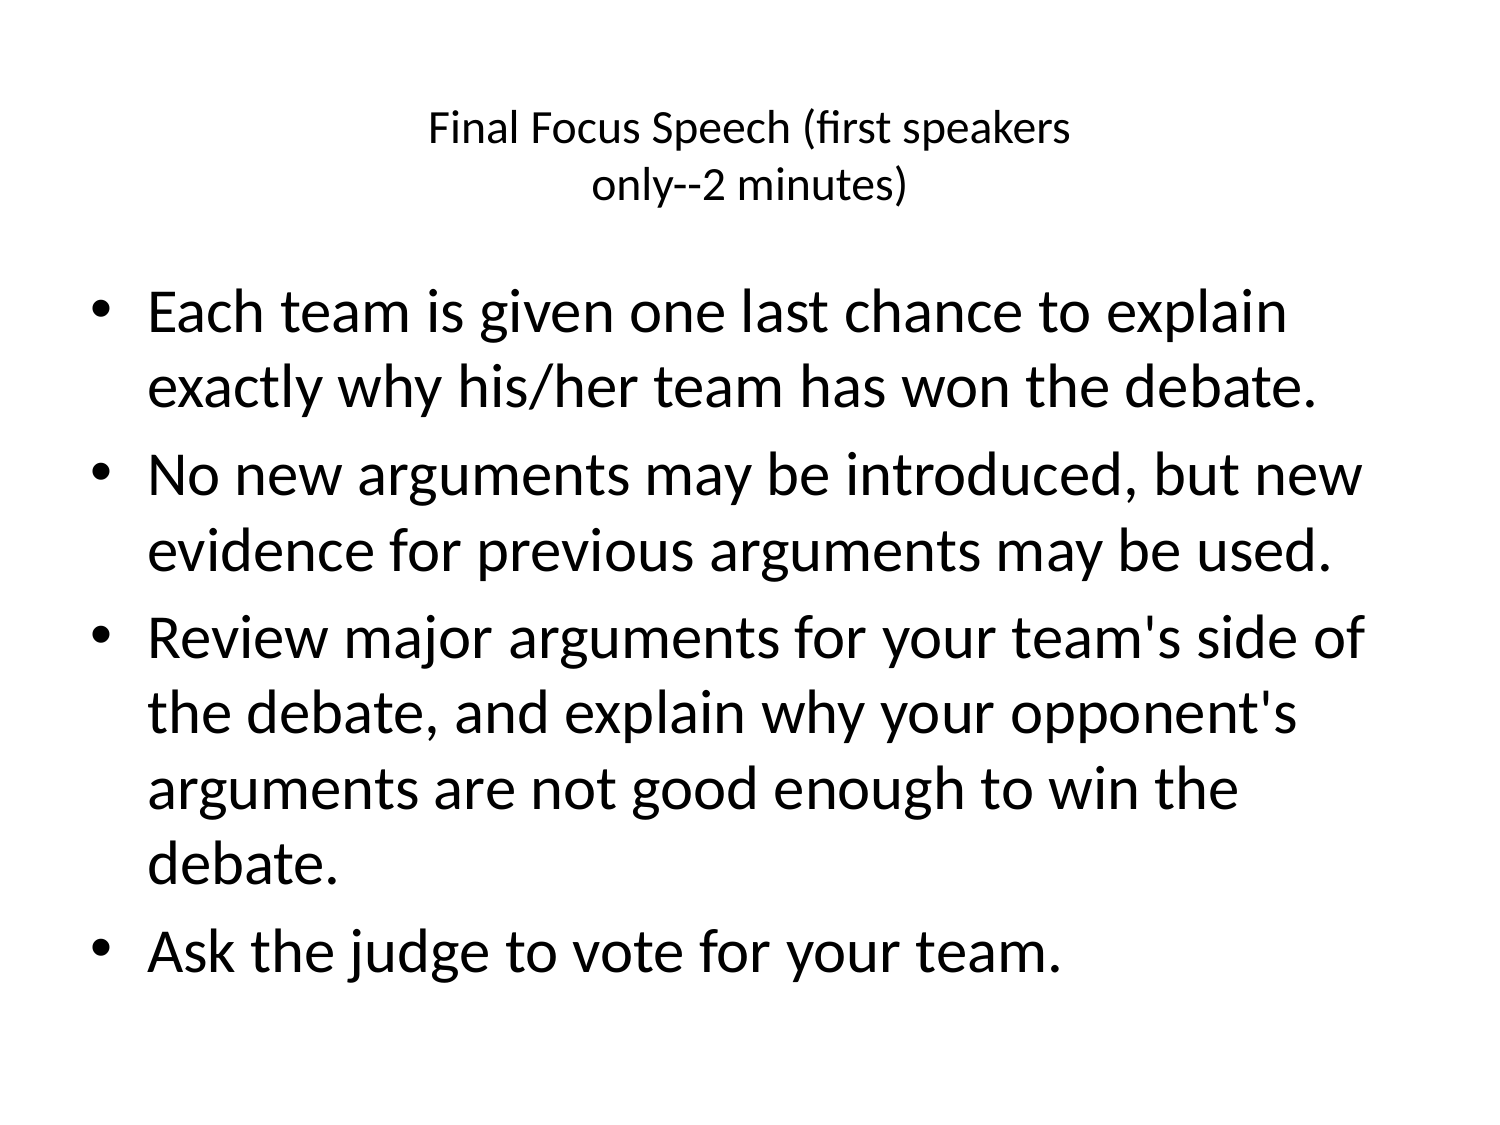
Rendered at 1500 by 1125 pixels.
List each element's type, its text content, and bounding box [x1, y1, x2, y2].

list Each team is given one last chance to explain exactly why his/her team has won the debate. No new arguments may be introduced, but new evidence for previous arguments may be used. Review major arguments for your team's side of the debate, and explain why your opponent's arguments are not good enough to win the debate. Ask the judge to vote for your team. [75, 262, 1425, 1005]
title Final Focus Speech (first speakers only--2 minutes) [75, 87, 1425, 262]
